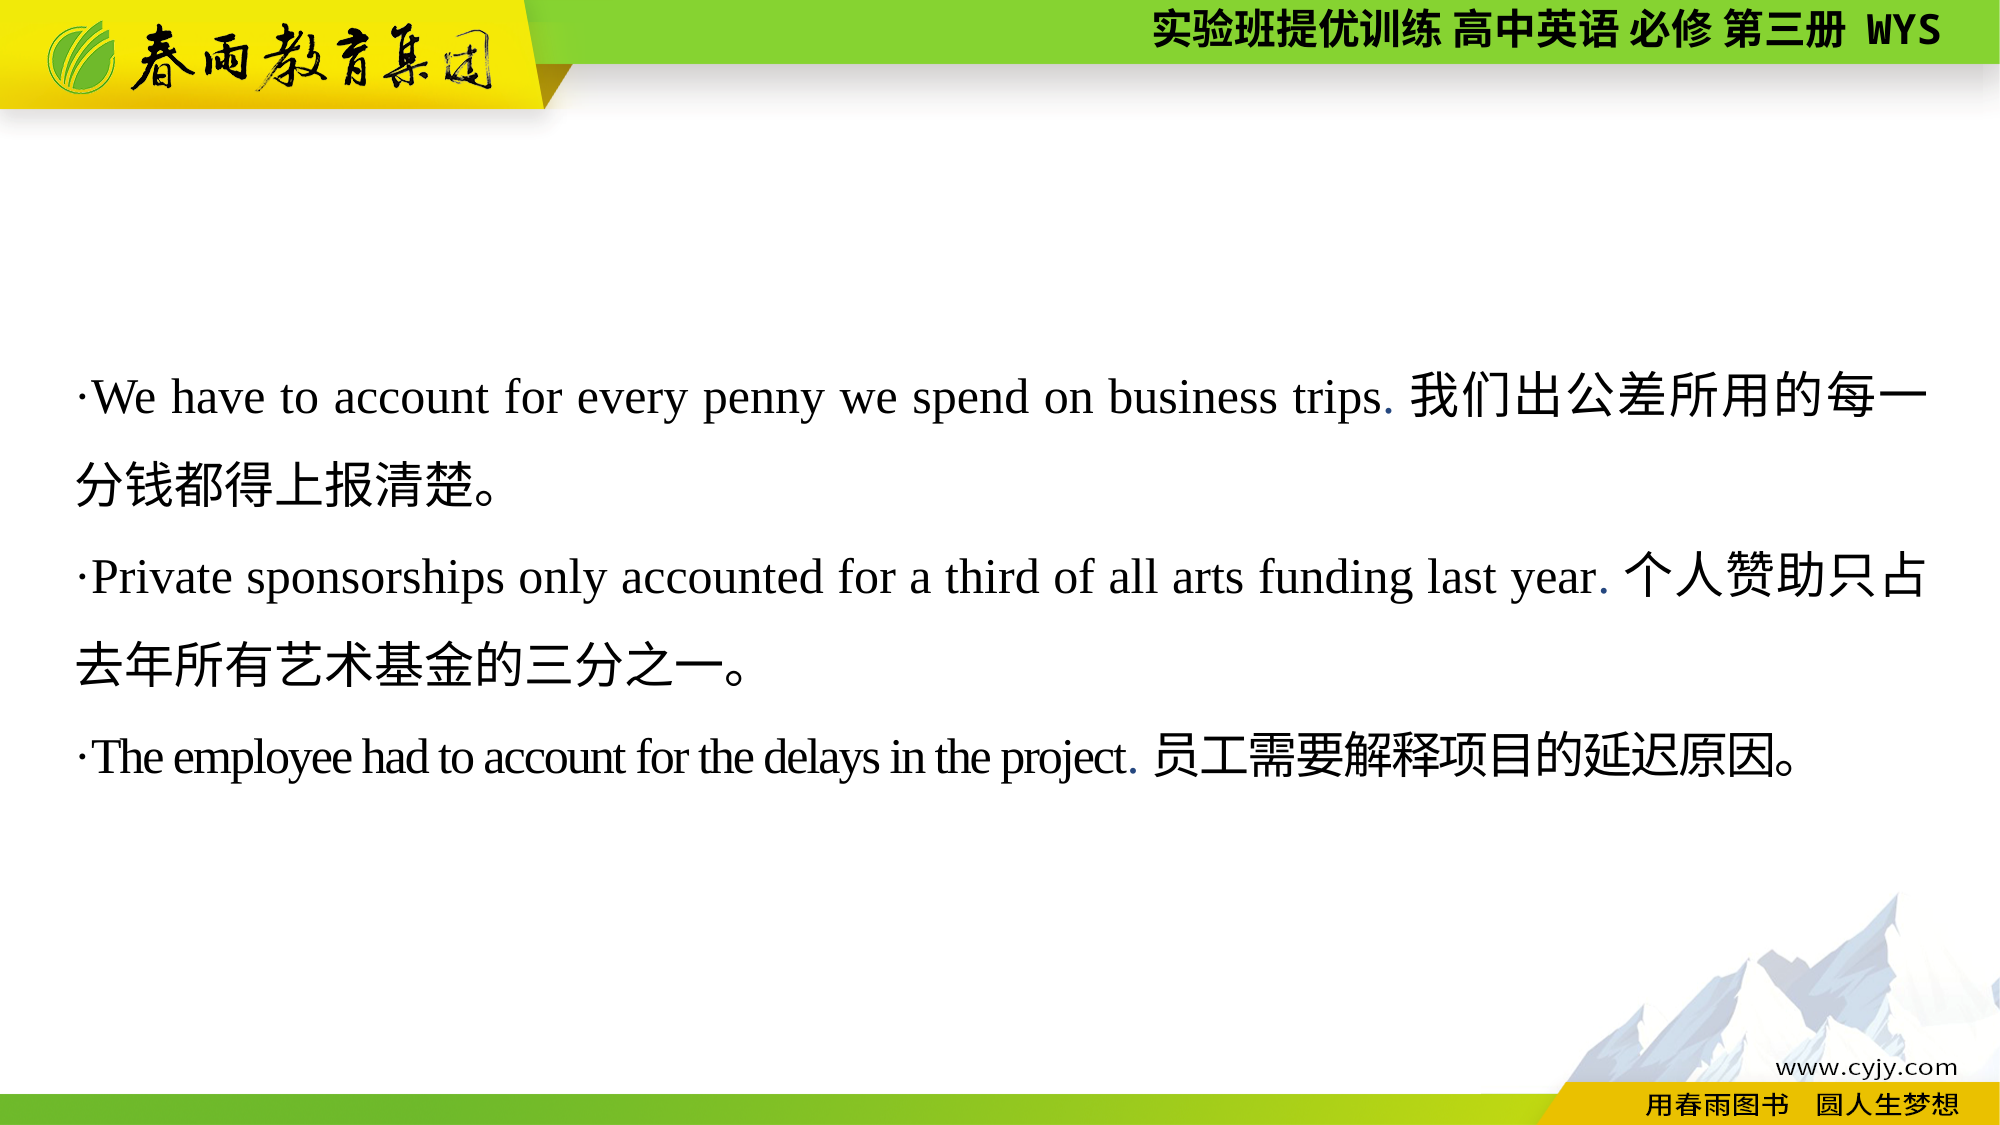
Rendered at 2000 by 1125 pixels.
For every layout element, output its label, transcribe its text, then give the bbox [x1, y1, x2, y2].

picture [0, 0, 2000, 1125]
list ·We have to account for every penny we spend on business trips.我们出公差所用的每一分钱都得上报清楚。 ·Private sponsorships only accounted for a third of all arts funding last year.个人赞助只占去年所有艺术基金的三分之一。 ·The employee had to account for the delays in the project.员工需要解释项目的延迟原因。 [59, 326, 1944, 785]
